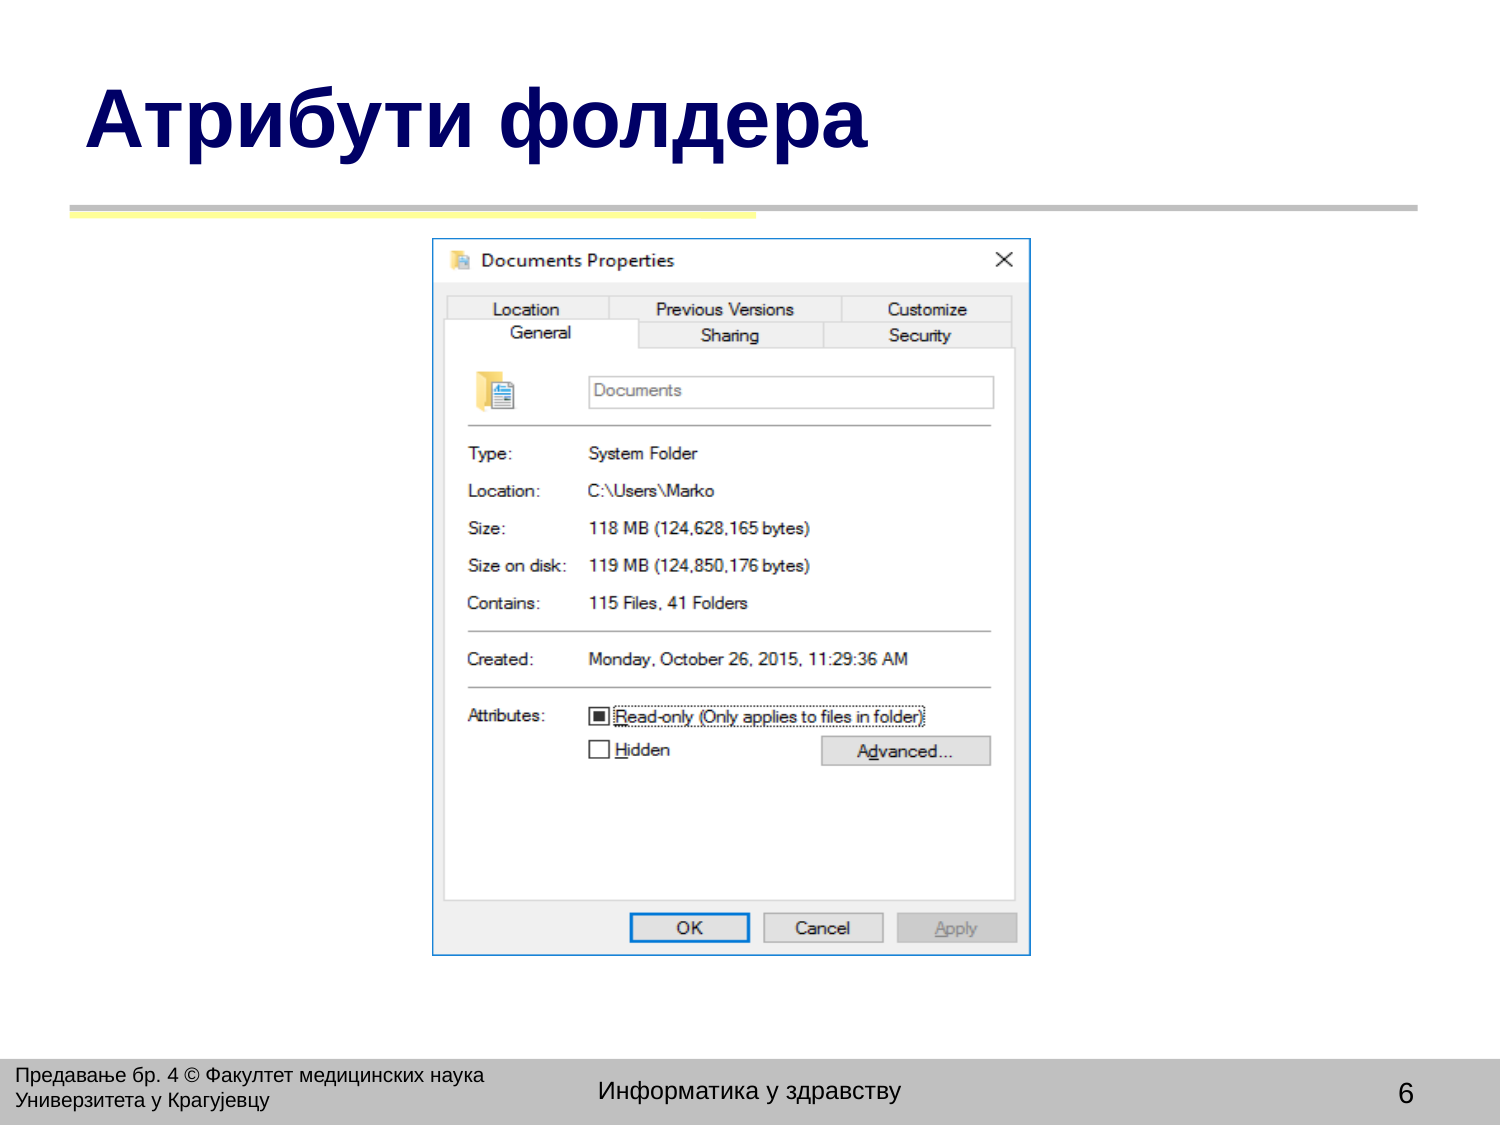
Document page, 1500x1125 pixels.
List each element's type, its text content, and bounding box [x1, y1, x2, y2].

slide_number 6 [1079, 1066, 1430, 1125]
slide_number Предавање бр. 4 © Факултет медицинских наука Универзитета у Крагујевцу [0, 1053, 617, 1108]
title Атрибути фолдера [69, 19, 1426, 208]
picture [432, 238, 1031, 956]
footer Информатика у здравству [512, 1066, 988, 1125]
